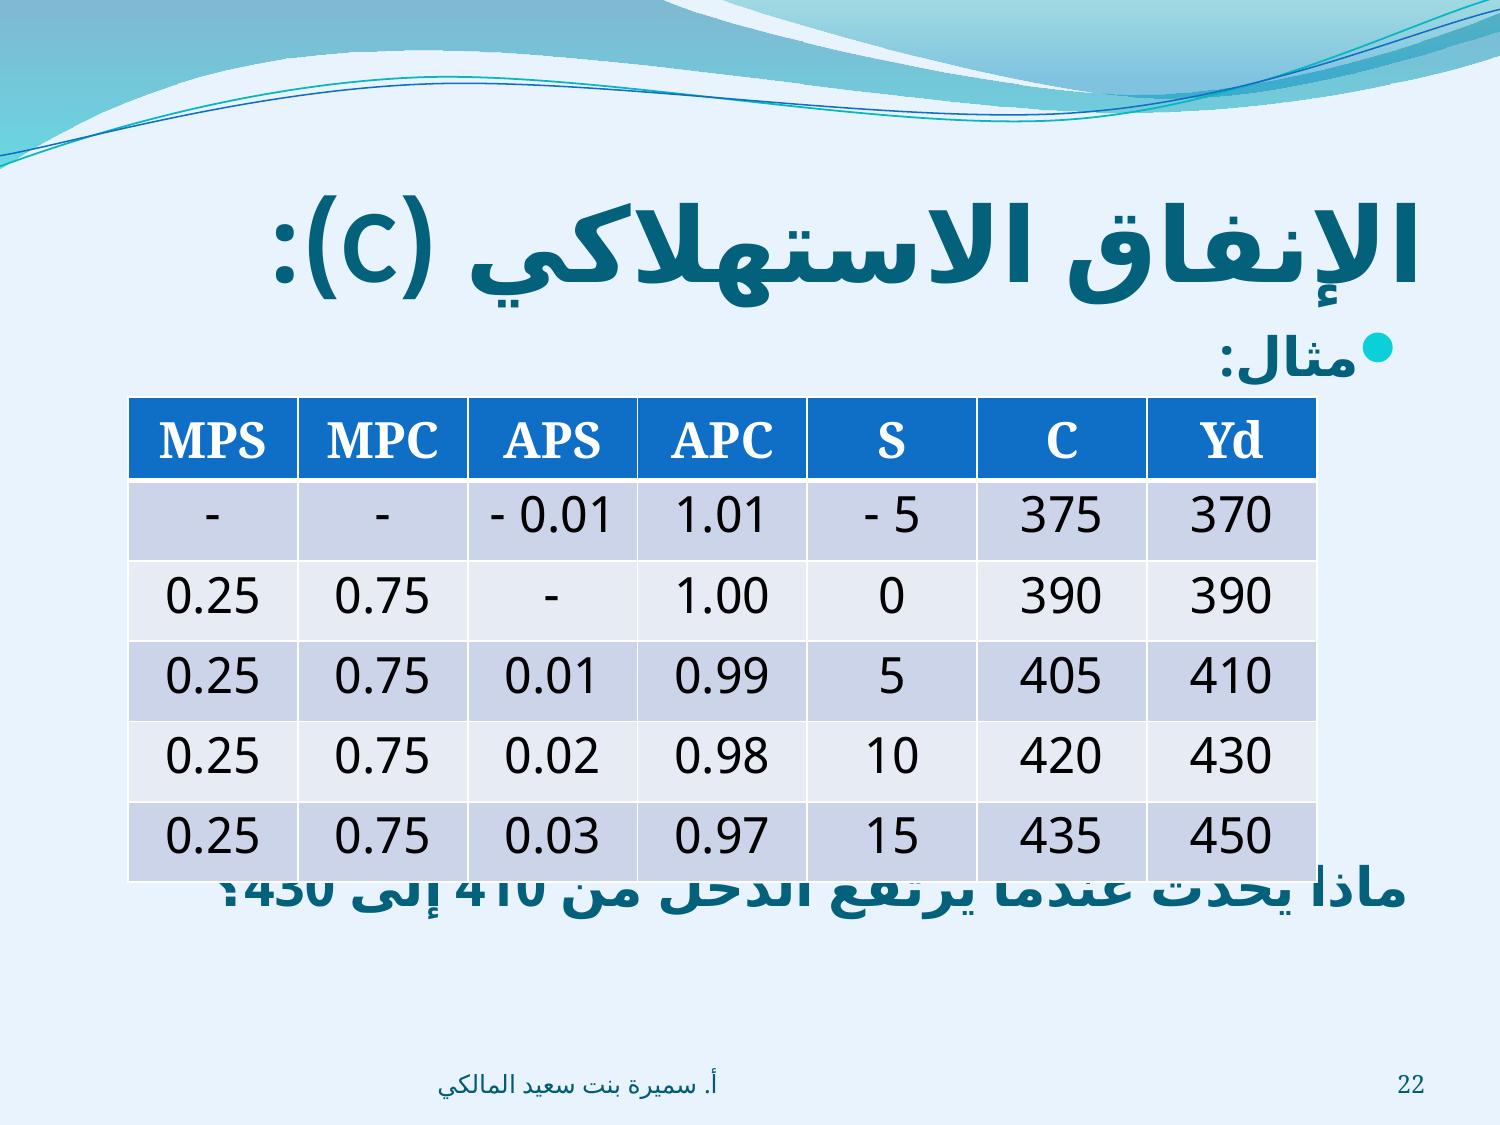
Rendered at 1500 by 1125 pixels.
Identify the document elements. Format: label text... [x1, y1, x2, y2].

table_cell - [469, 562, 637, 640]
table_header Yd [1148, 398, 1316, 478]
table_cell 5 - [808, 483, 976, 560]
table_header APS [469, 398, 637, 478]
table_cell 0.98 [638, 722, 806, 801]
table_cell 0.03 [469, 803, 637, 881]
table_header C [978, 398, 1146, 478]
table_cell 375 [978, 483, 1146, 560]
footer أ. سميرة بنت سعيد المالكي [437, 1042, 988, 1103]
table_cell 0.25 [129, 562, 297, 640]
table_cell - [299, 483, 467, 560]
table_cell 0.75 [299, 642, 467, 721]
table_cell 0.02 [469, 722, 637, 801]
table_cell 435 [978, 803, 1146, 881]
table_cell 15 [808, 803, 976, 881]
table_cell 450 [1148, 803, 1316, 881]
list مثال: ماذا يحدث عندما يرتفع الدخل من 410 إلى 430؟ [75, 314, 1425, 1035]
table_cell 5 [808, 642, 976, 721]
table_cell 420 [978, 722, 1146, 801]
table_cell 0.75 [299, 803, 467, 881]
table_cell 430 [1148, 722, 1316, 801]
table_cell 1.01 [638, 483, 806, 560]
table_cell 0.99 [638, 642, 806, 721]
table_cell 390 [1148, 562, 1316, 640]
table_cell 0.25 [129, 642, 297, 721]
table_header MPS [129, 398, 297, 478]
table_cell 405 [978, 642, 1146, 721]
table_header APC [638, 398, 806, 478]
table_cell 10 [808, 722, 976, 801]
table_cell 1.00 [638, 562, 806, 640]
title الإنفاق الاستهلاكي (C): [75, 115, 1425, 303]
table_cell 370 [1148, 483, 1316, 560]
table_cell 0.25 [129, 803, 297, 881]
table_cell 0.75 [299, 722, 467, 801]
table_header S [808, 398, 976, 478]
table_cell 390 [978, 562, 1146, 640]
table_cell - [129, 483, 297, 560]
table_cell 410 [1148, 642, 1316, 721]
table_cell 0.01 [469, 642, 637, 721]
table_cell 0.97 [638, 803, 806, 881]
table_cell 0.75 [299, 562, 467, 640]
table_cell 0.01 - [469, 483, 637, 560]
slide_number 22 [1299, 1042, 1425, 1103]
table_cell 0.25 [129, 722, 297, 801]
table_cell 0 [808, 562, 976, 640]
table_header MPC [299, 398, 467, 478]
